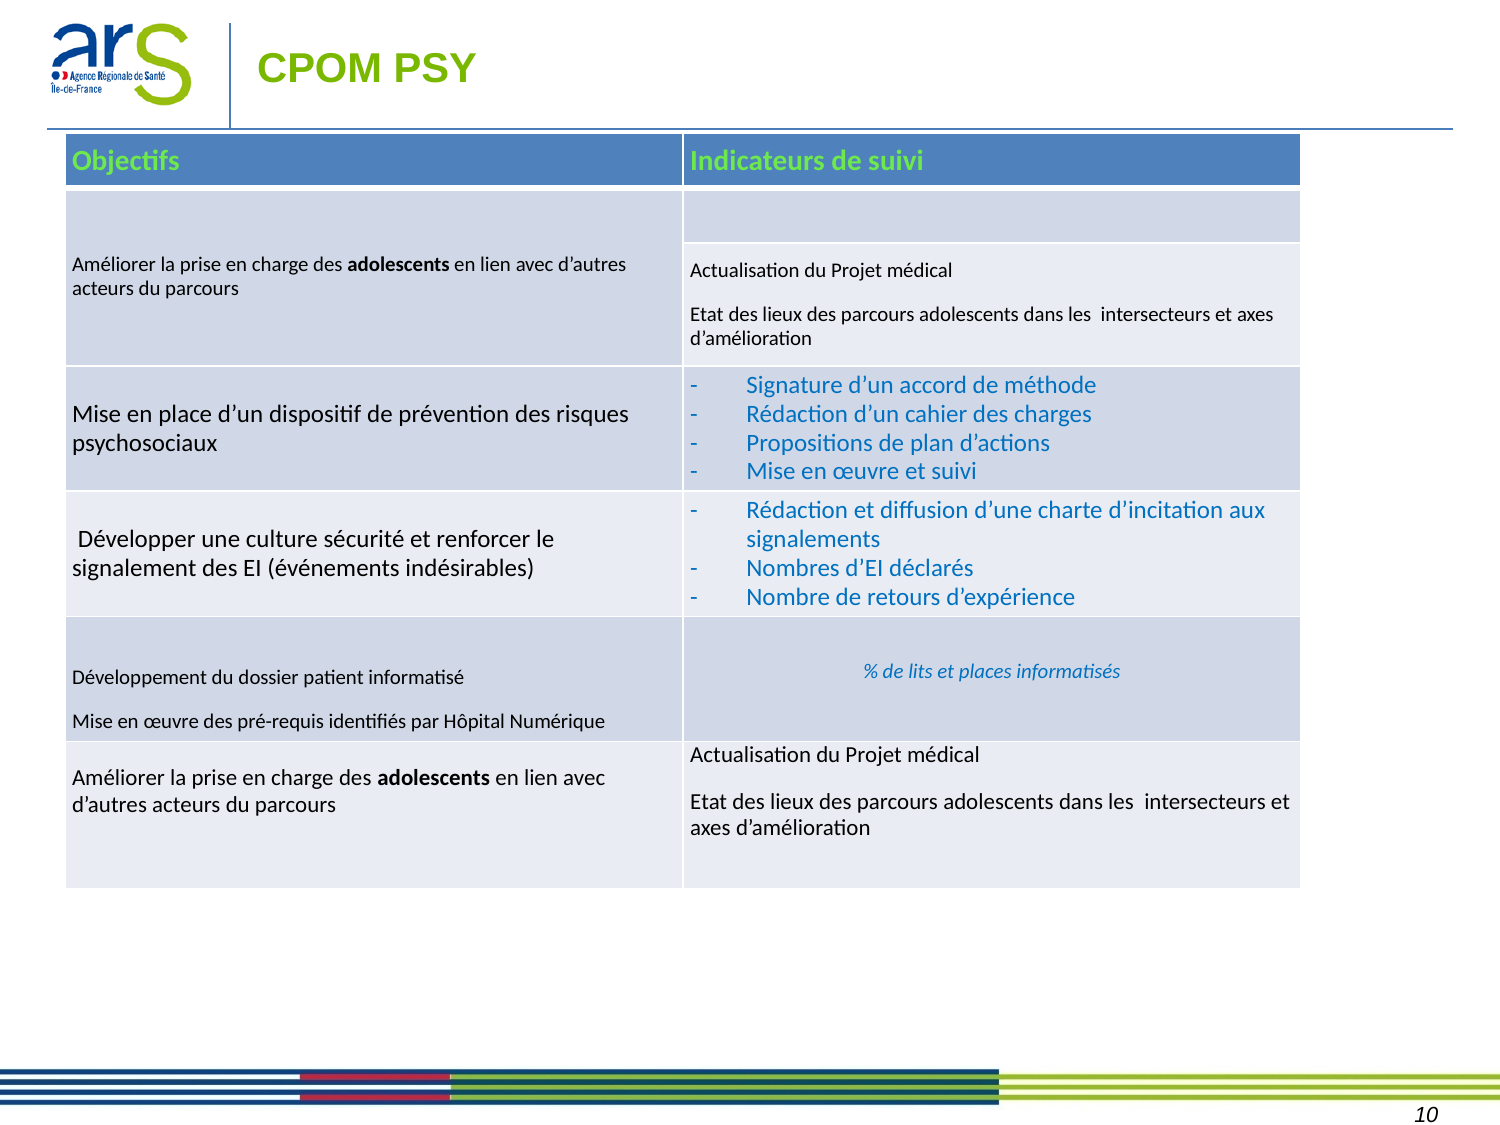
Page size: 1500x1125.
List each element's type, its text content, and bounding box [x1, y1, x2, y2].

table_header Indicateurs de suivi [684, 134, 1300, 185]
table_cell [684, 191, 1300, 242]
title CPOM PSY [241, 18, 1426, 114]
table_cell Mise en place d’un dispositif de prévention des risques psychosociaux [66, 367, 682, 490]
table_cell Rédaction et diffusion d’une charte d’incitation aux signalements Nombres d’EI déclarés Nombre de retours d’expérience [684, 492, 1300, 616]
table_cell Actualisation du Projet médical Etat des lieux des parcours adolescents dans les intersecteurs et axes d’amélioration [684, 742, 1300, 888]
picture [0, 1055, 1500, 1118]
table_cell Améliorer la prise en charge des adolescents en lien avec d’autres acteurs du parcours [66, 191, 682, 365]
picture [1429, 1108, 1436, 1118]
table_cell Actualisation du Projet médical Etat des lieux des parcours adolescents dans les intersecteurs et axes d’amélioration [684, 244, 1300, 365]
table_cell % de lits et places informatisés [684, 617, 1300, 741]
table_header Objectifs [66, 134, 682, 185]
table_cell Améliorer la prise en charge des adolescents en lien avec d’autres acteurs du parcours [66, 742, 682, 888]
picture [35, 23, 198, 106]
table_cell Développer une culture sécurité et renforcer le signalement des EI (événements indésirables) [66, 492, 682, 616]
table_cell Signature d’un accord de méthode Rédaction d’un cahier des charges Propositions de plan d’actions Mise en œuvre et suivi [684, 367, 1300, 490]
table_cell Développement du dossier patient informatisé Mise en œuvre des pré-requis identifiés par Hôpital Numérique [66, 617, 682, 741]
